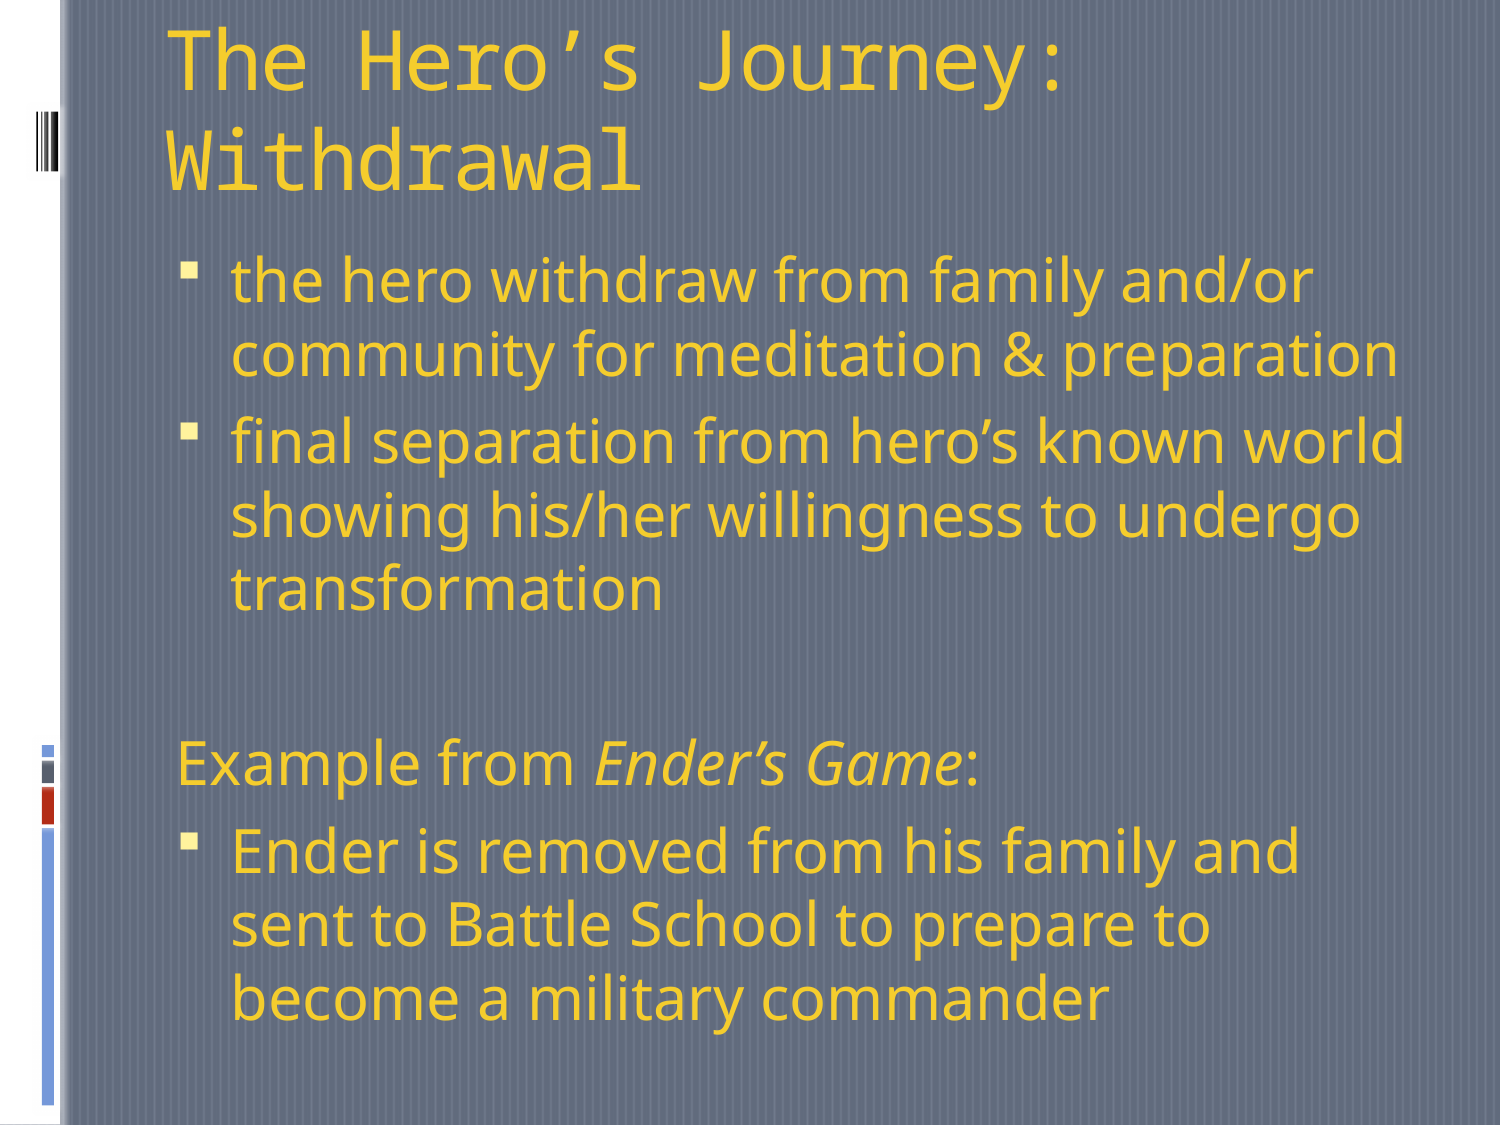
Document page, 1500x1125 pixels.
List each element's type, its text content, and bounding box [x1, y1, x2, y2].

title The Hero’s Journey: Withdrawal [150, 0, 1425, 233]
list the hero withdraw from family and/or community for meditation & preparation final separation from hero’s known world showing his/her willingness to undergo transformation Example from Ender’s Game: Ender is removed from his family and sent to Battle School to prepare to become a military commander [150, 233, 1425, 1067]
